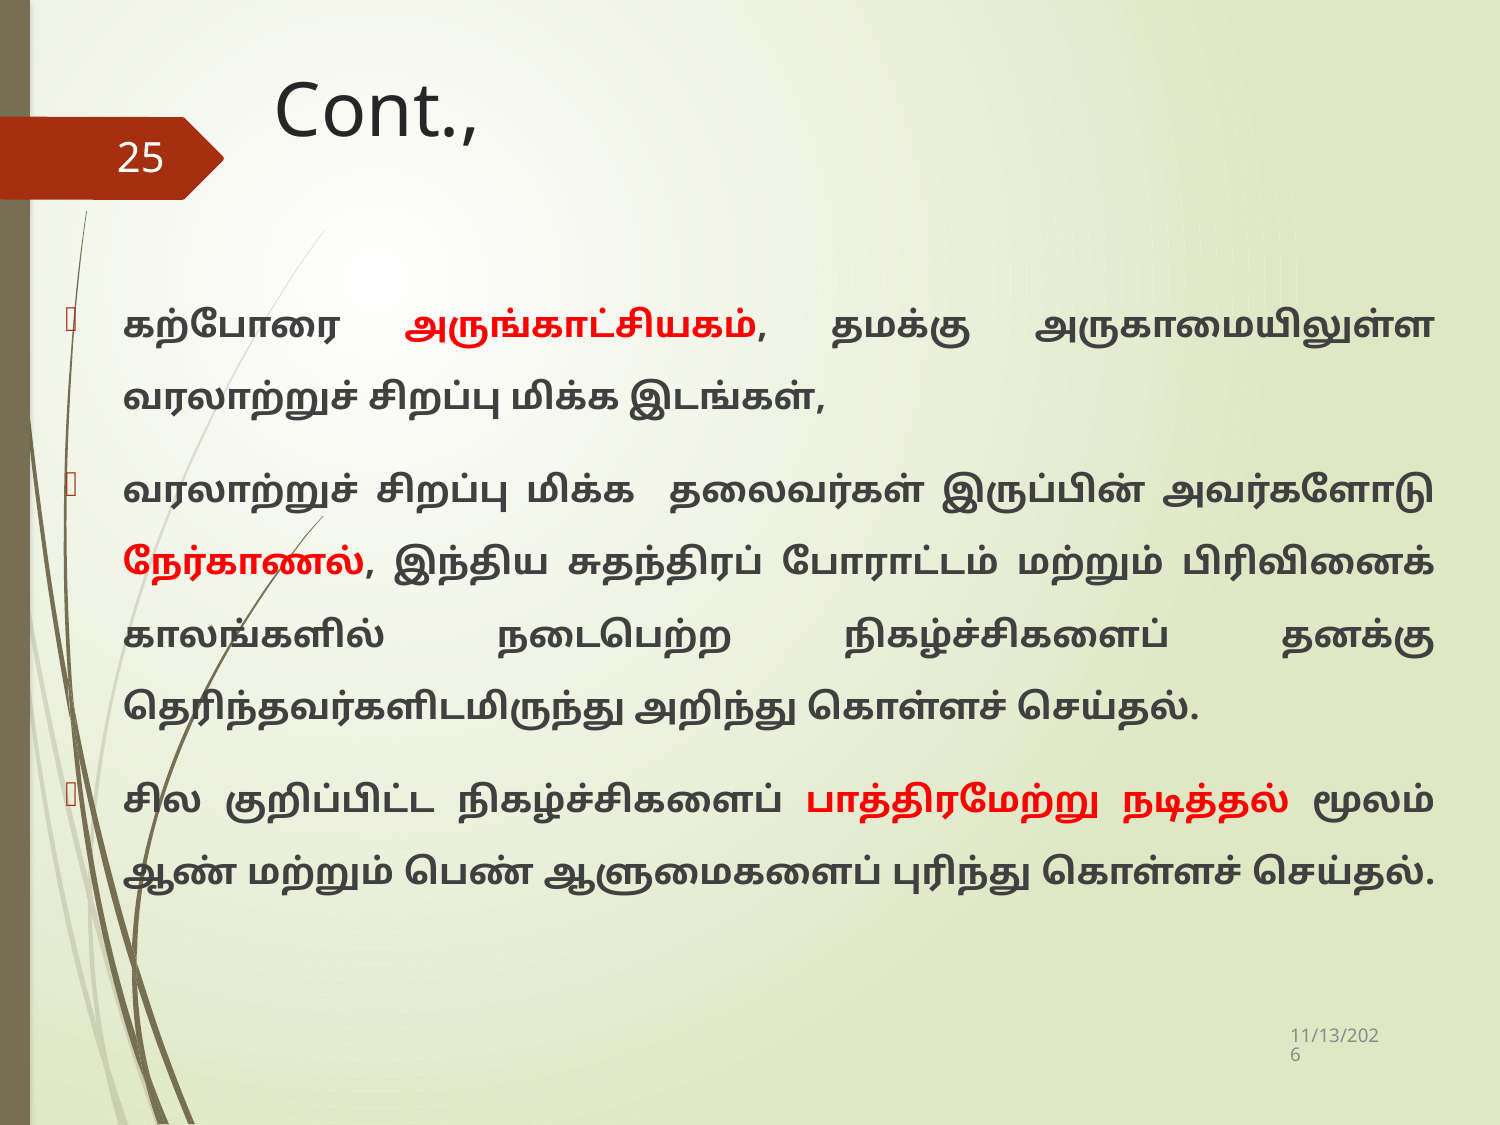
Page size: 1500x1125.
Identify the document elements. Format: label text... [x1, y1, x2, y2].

slide_number 25 [83, 129, 180, 190]
list கற்போரை அருங்காட்சியகம், தமக்கு அருகாமையிலுள்ள வரலாற்றுச் சிறப்பு மிக்க இடங்கள், வரலாற்றுச் சிறப்பு மிக்க தலைவர்கள் இருப்பின் அவர்களோடு நேர்காணல், இந்திய சுதந்திரப் போராட்டம் மற்றும் பிரிவினைக் காலங்களில் நடைபெற்ற நிகழ்ச்சிகளைப் தனக்கு தெரிந்தவர்களிடமிருந்து அறிந்து கொள்ளச் செய்தல். சில குறிப்பிட்ட நிகழ்ச்சிகளைப் பாத்திரமேற்று நடித்தல் மூலம் ஆண் மற்றும் பெண் ஆளுமைகளைப் புரிந்து கொள்ளச் செய்தல். [50, 264, 1450, 970]
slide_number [1275, 1006, 1401, 1068]
title Cont., [259, 54, 1340, 264]
